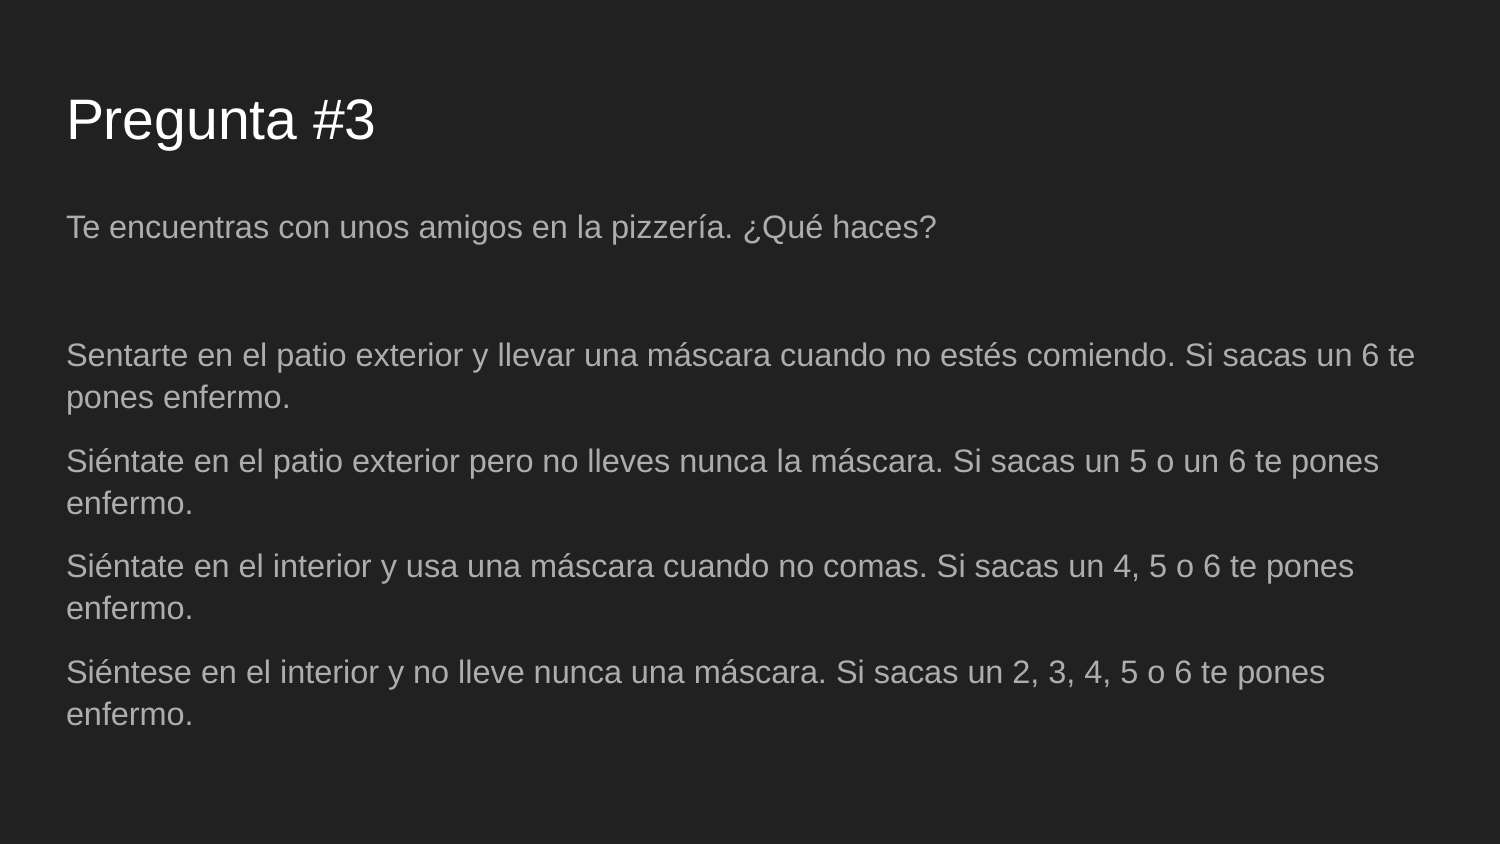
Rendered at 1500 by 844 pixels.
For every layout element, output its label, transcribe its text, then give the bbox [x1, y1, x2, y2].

title Pregunta #3 [51, 72, 1449, 167]
list Te encuentras con unos amigos en la pizzería. ¿Qué haces? Sentarte en el patio exterior y llevar una máscara cuando no estés comiendo. Si sacas un 6 te pones enfermo. Siéntate en el patio exterior pero no lleves nunca la máscara. Si sacas un 5 o un 6 te pones enfermo. Siéntate en el interior y usa una máscara cuando no comas. Si sacas un 4, 5 o 6 te pones enfermo. Siéntese en el interior y no lleve nunca una máscara. Si sacas un 2, 3, 4, 5 o 6 te pones enfermo. [51, 189, 1449, 750]
